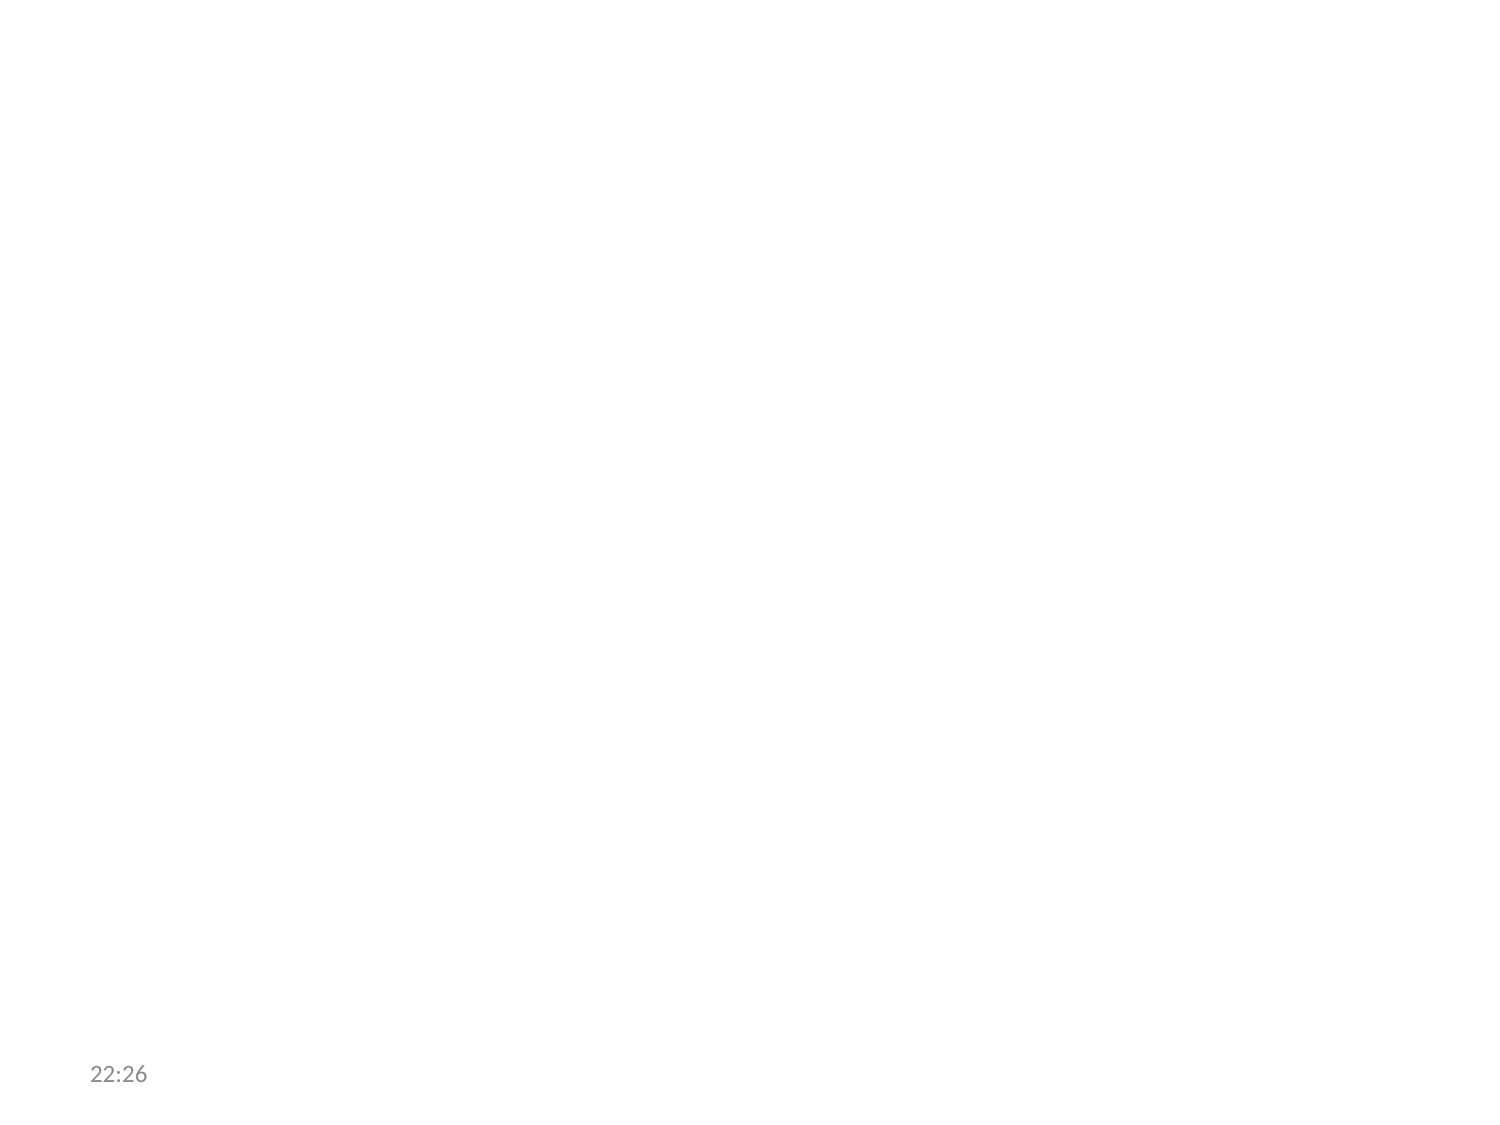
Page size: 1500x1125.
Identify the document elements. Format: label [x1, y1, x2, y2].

slide_number [75, 1042, 425, 1103]
